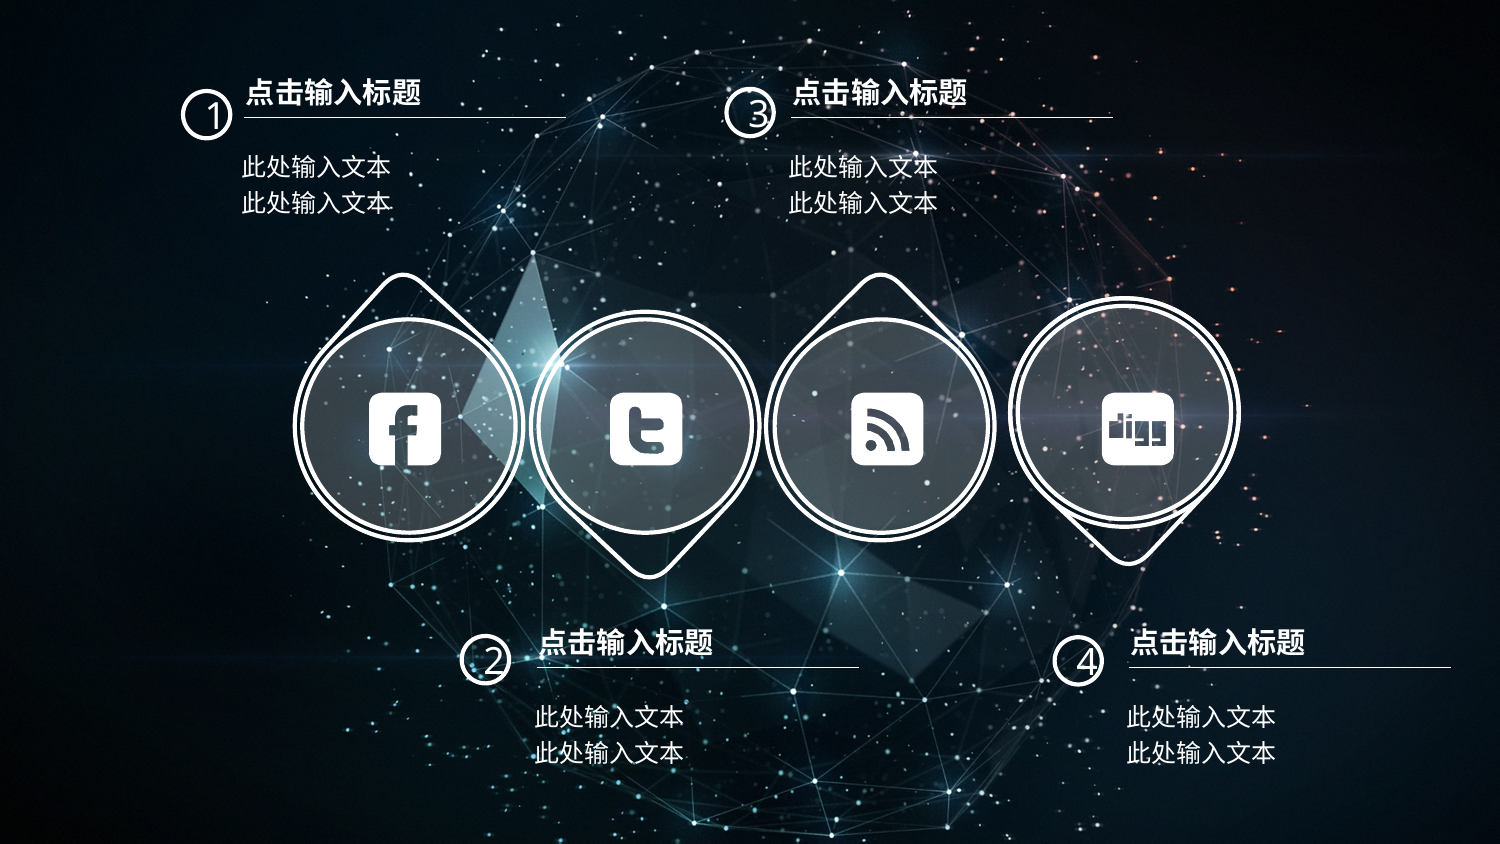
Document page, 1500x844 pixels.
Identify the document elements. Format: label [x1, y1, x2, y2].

picture [0, 0, 1500, 844]
text_box [519, 616, 859, 774]
text_box [726, 66, 1114, 224]
text_box [1054, 616, 1451, 774]
text_box [239, 92, 1240, 760]
text_box [182, 66, 567, 224]
